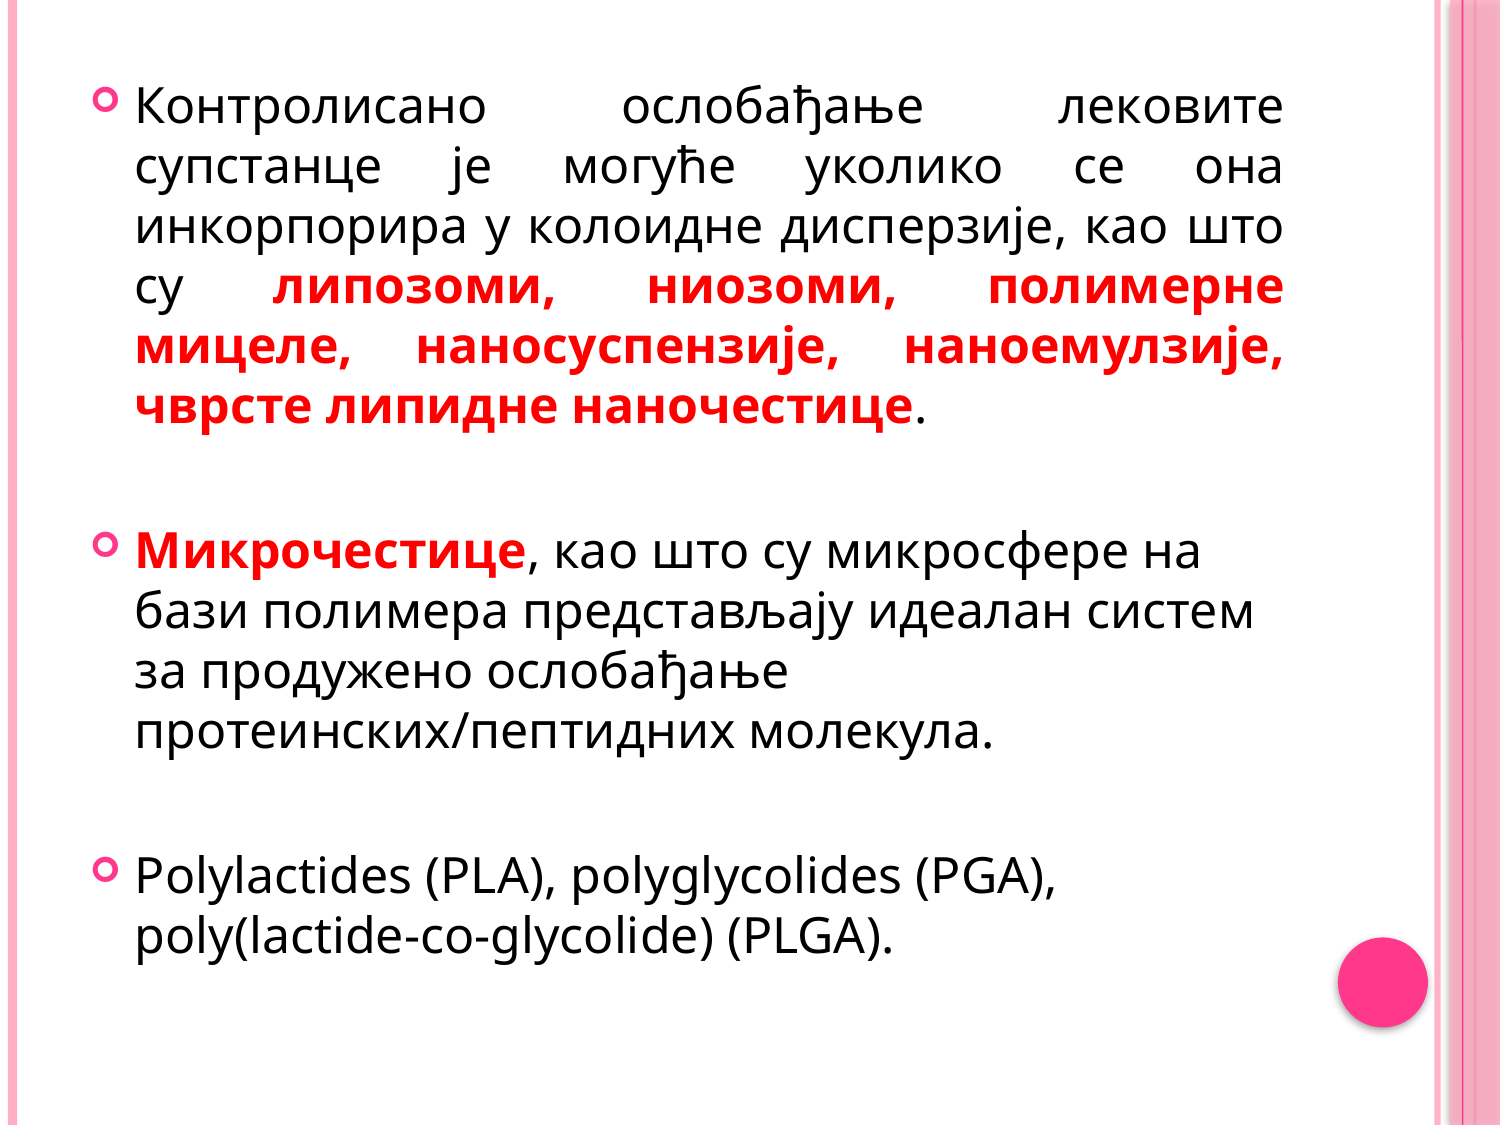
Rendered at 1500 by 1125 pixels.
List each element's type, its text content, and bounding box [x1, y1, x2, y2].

list Контролисано ослобађање лековите супстанце је могуће уколико се она инкорпорира у колоидне дисперзије, као што су липозоми, ниозоми, полимерне мицеле, наносуспензије, наноемулзије, чврсте липидне наночестице. Mикрочестице, као што су микросфере на бази полимера представљају идеалан систем за продужено ослобађање протеинских/пептидних молекула. Рolylactides (PLA), polyglycolides (PGA), poly(lactide-co-glycolide) (PLGA). [75, 66, 1300, 1062]
